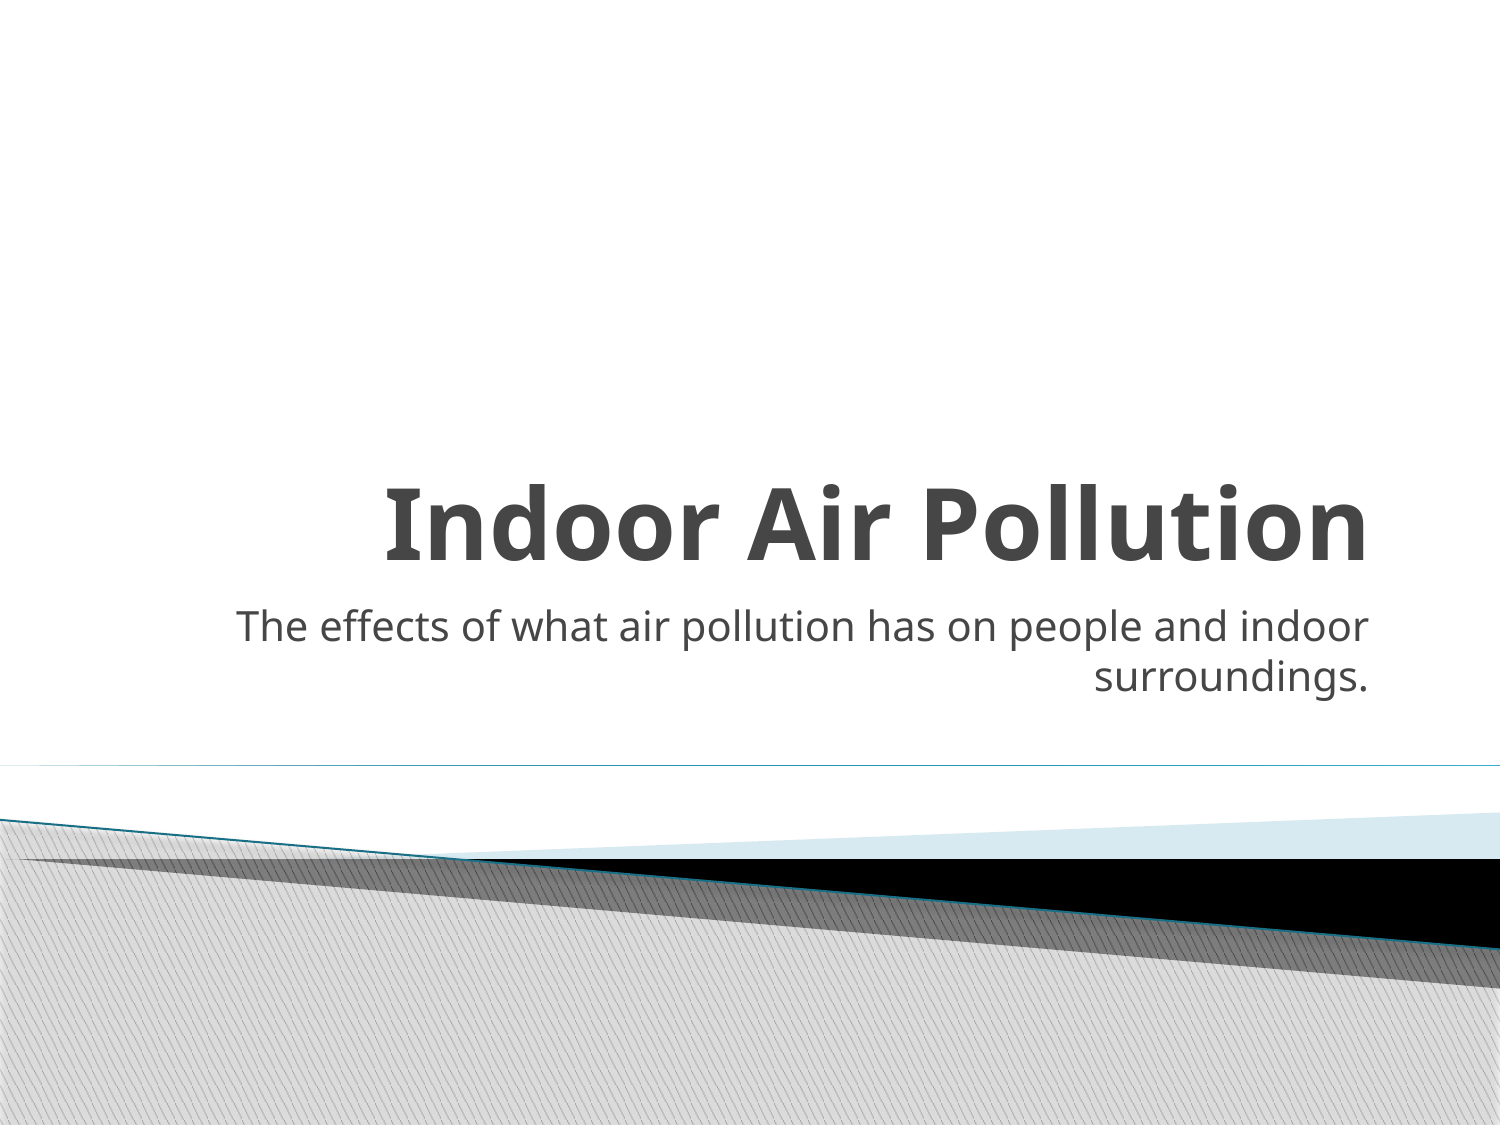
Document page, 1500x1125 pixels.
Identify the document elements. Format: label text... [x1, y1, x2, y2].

picture [5, 859, 1500, 989]
subtitle The effects of what air pollution has on people and indoor surroundings. [112, 592, 1388, 790]
title Indoor Air Pollution [112, 287, 1388, 588]
